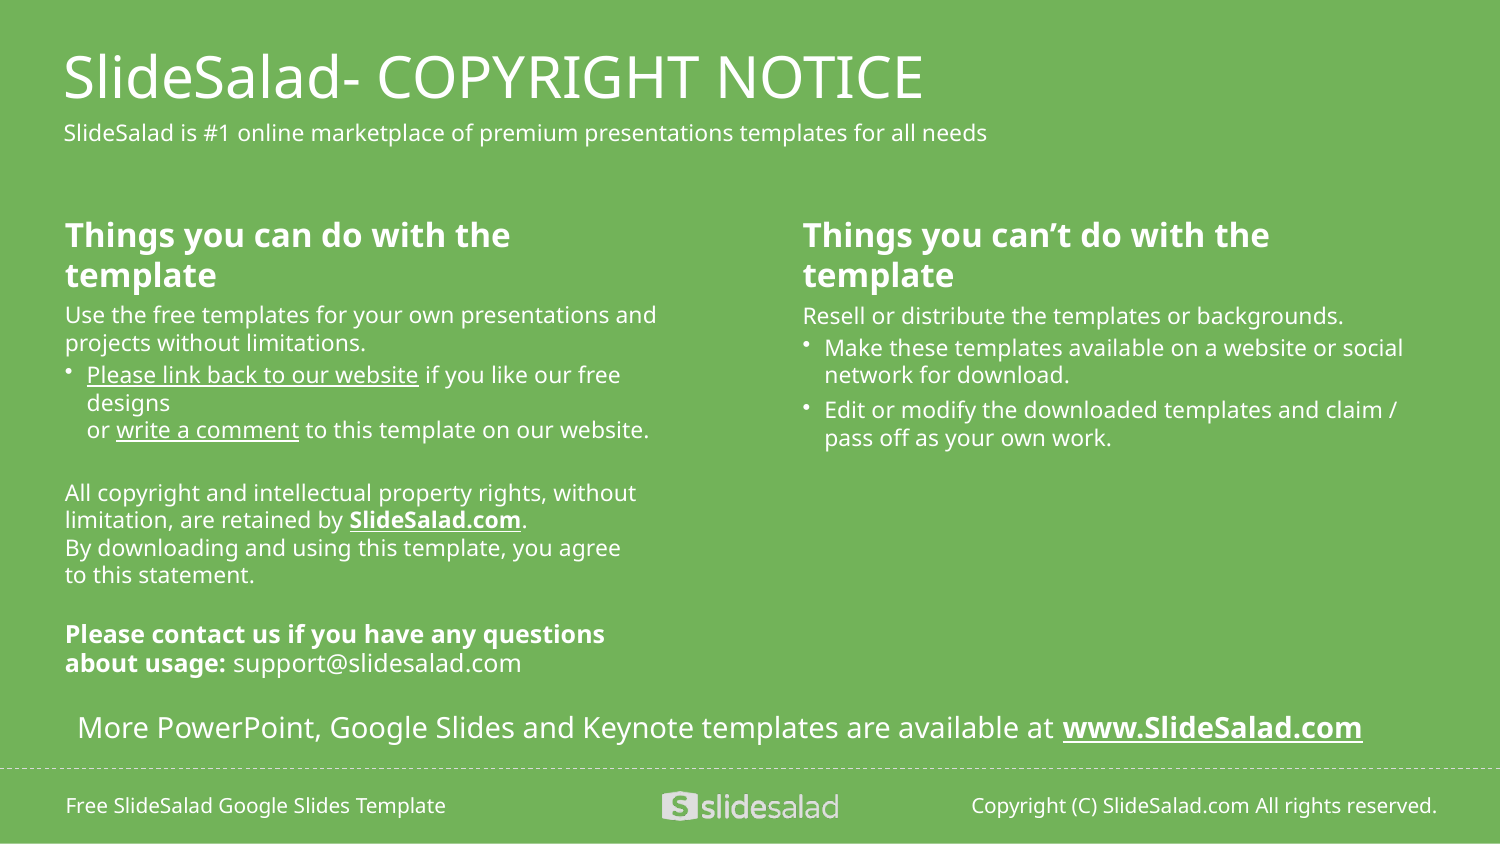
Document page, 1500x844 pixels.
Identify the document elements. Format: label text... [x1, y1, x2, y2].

list SlideSalad is #1 online marketplace of premium presentations templates for all needs [63, 119, 1437, 149]
text_box More PowerPoint, Google Slides and Keynote templates are available at www.SlideSalad.com [62, 702, 1429, 753]
text_box Things you can’t do with the template Resell or distribute the templates or backgrounds. Make these templates available on a website or social network for download. Edit or modify the downloaded templates and claim / pass off as your own work. [787, 207, 1436, 494]
picture [662, 791, 838, 823]
title SlideSalad- COPYRIGHT NOTICE [63, 46, 1437, 114]
text_box Things you can do with the template Use the free templates for your own presentations and projects without limitations. Please link back to our website if you like our free designs or write a comment to this template on our website. All copyright and intellectual property rights, without limitation, are retained by SlideSalad.com. By downloading and using this template, you agree to this statement. Please contact us if you have any questions about usage: support@slidesalad.com [50, 207, 681, 686]
